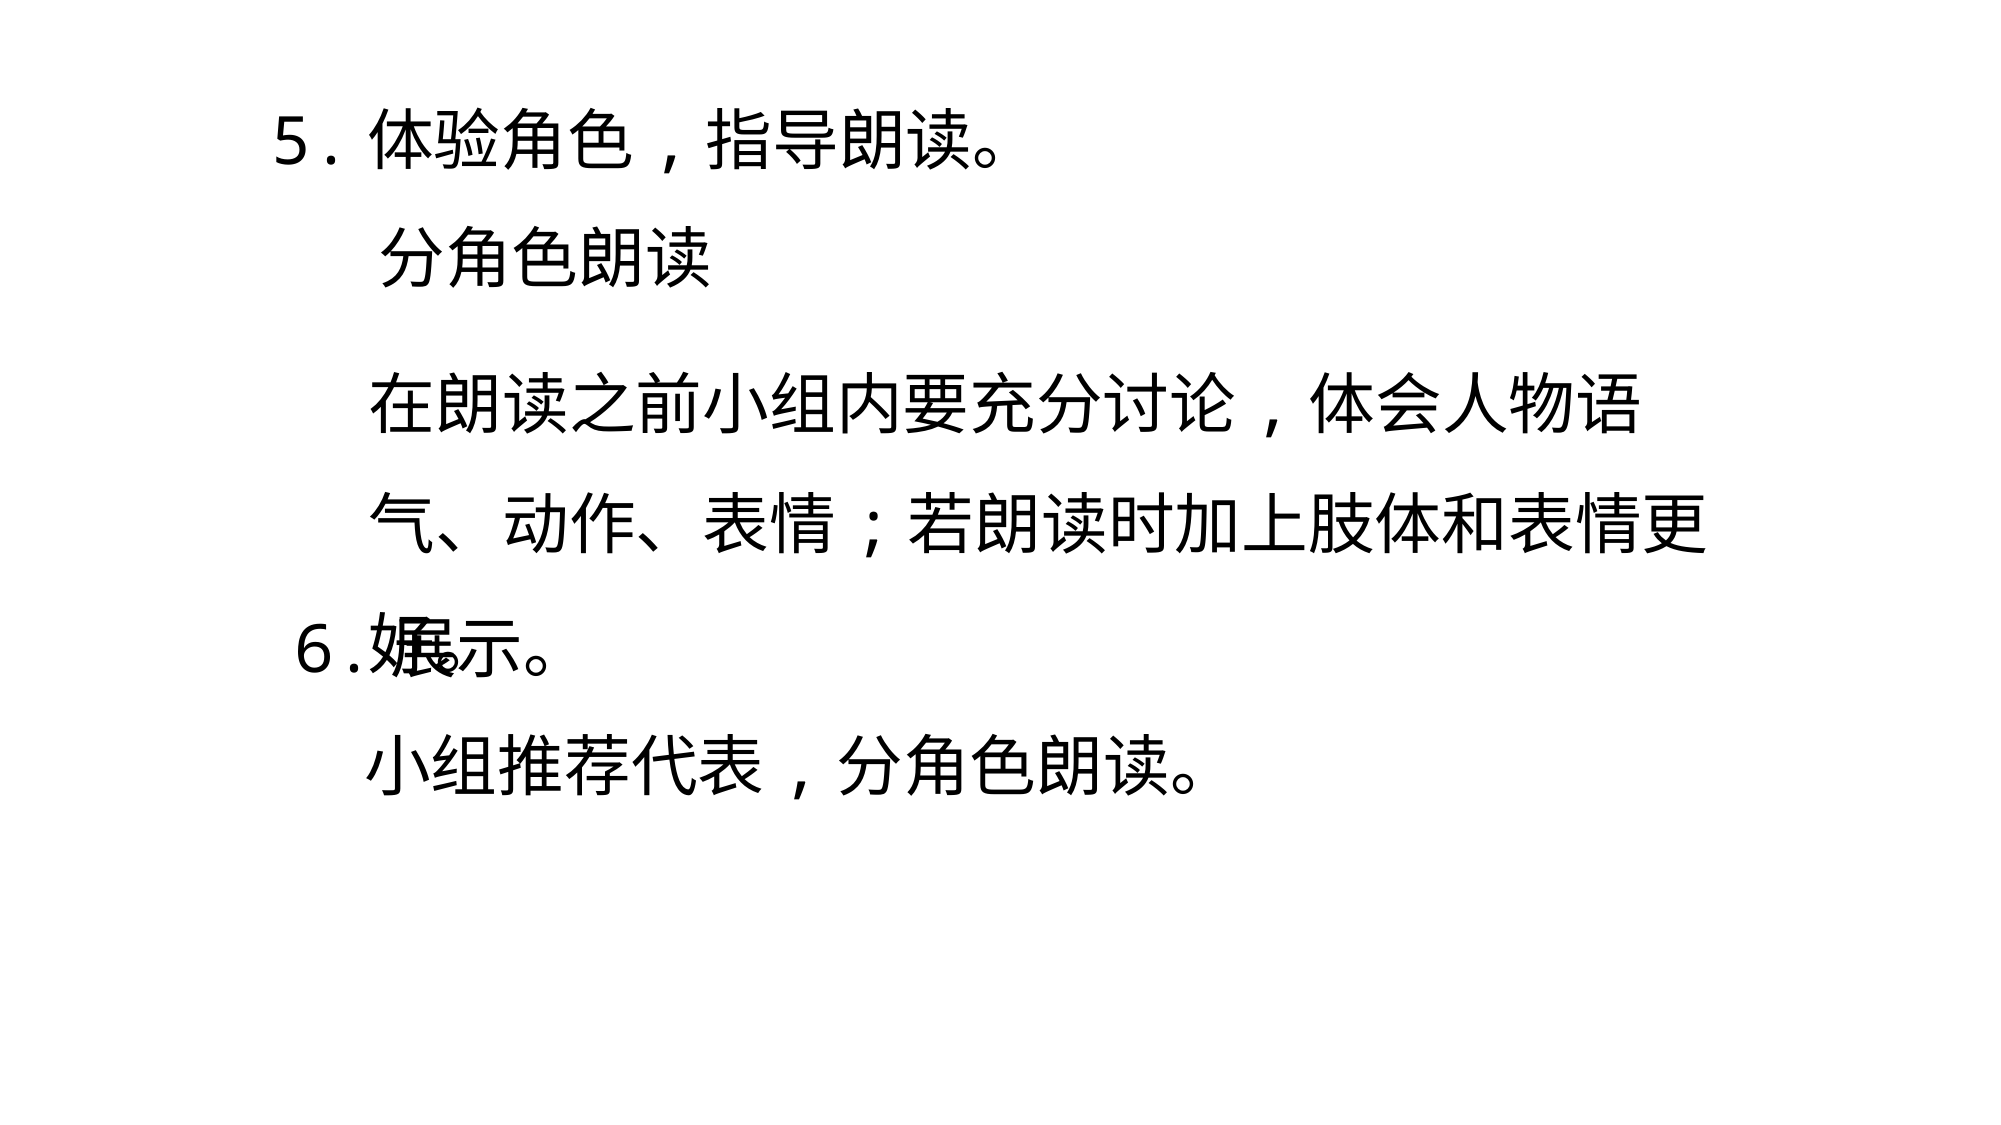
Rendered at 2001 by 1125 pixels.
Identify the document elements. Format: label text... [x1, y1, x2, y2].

text_box 6.展示。 [239, 598, 606, 694]
text_box 在朗读之前小组内要充分讨论,体会人物语气、动作、表情;若朗读时加上肢体和表情更好。 [354, 314, 1750, 689]
text_box 分角色朗读 [363, 207, 728, 303]
text_box 5.体验角色,指导朗读。 [216, 90, 1055, 185]
text_box 小组推荐代表,分角色朗读。 [349, 716, 1252, 812]
